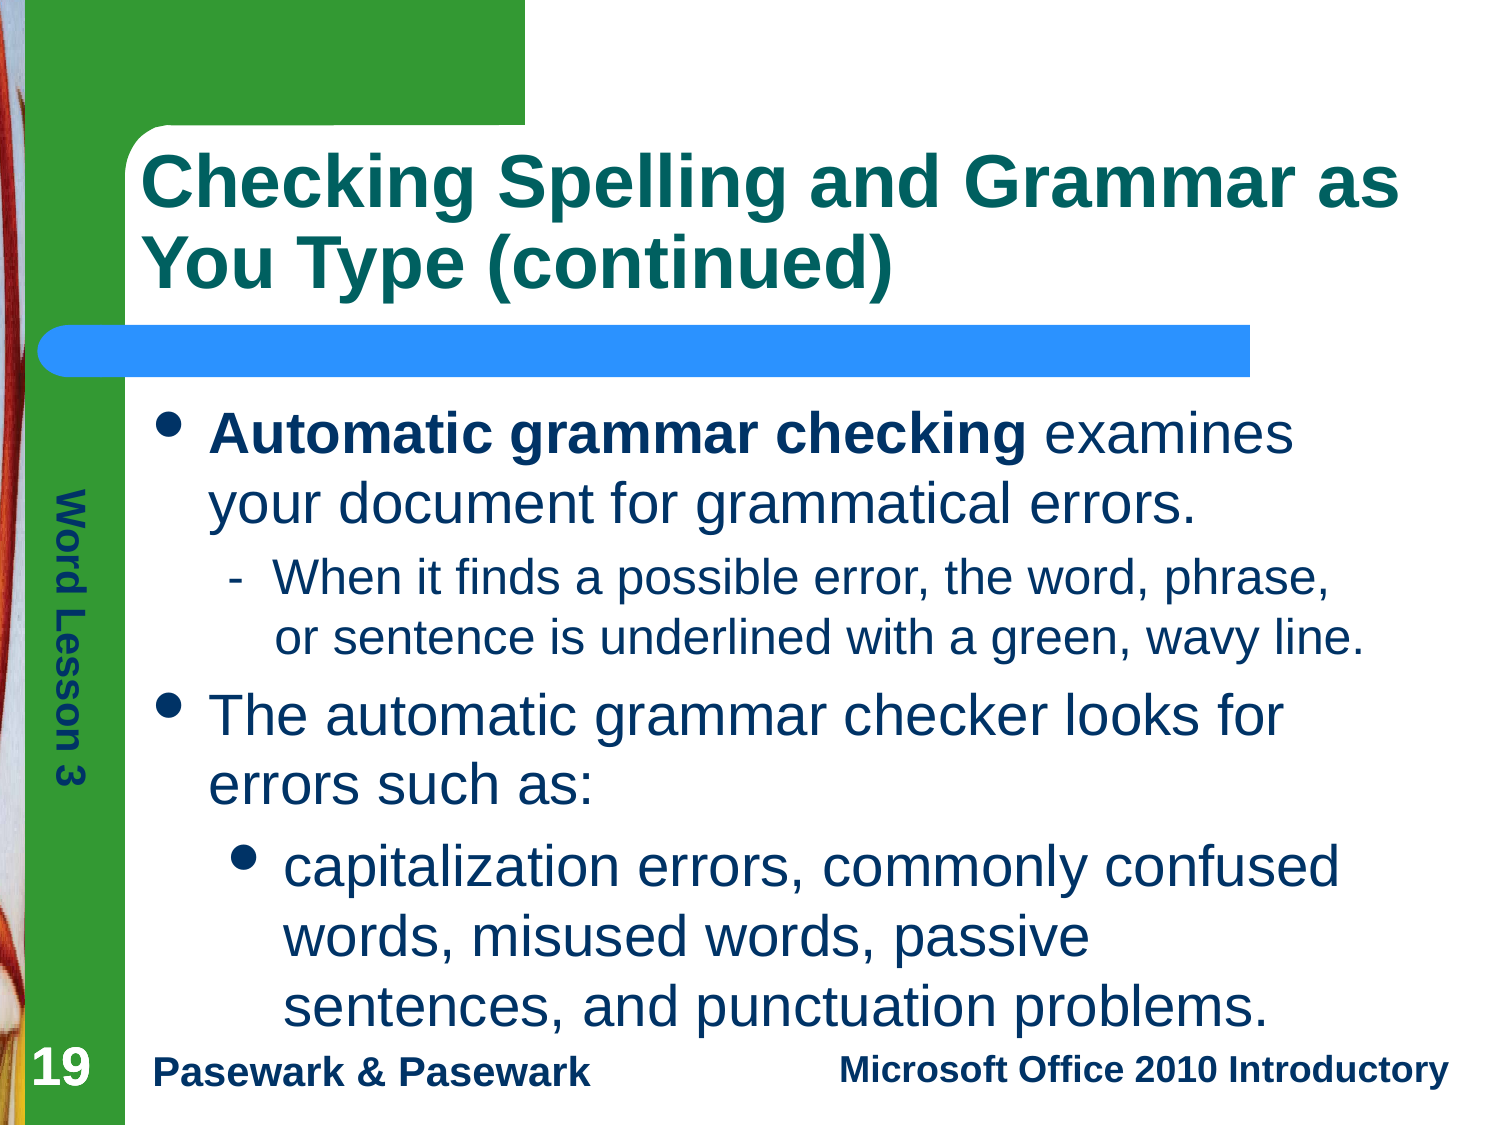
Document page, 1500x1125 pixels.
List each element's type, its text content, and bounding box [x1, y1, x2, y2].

text_box 19 [13, 1023, 111, 1105]
text_box Automatic grammar checking examines your document for grammatical errors. - When it finds a possible error, the word, phrase, or sentence is underlined with a green, wavy line. The automatic grammar checker looks for errors such as: capitalization errors, commonly confused words, misused words, passive sentences, and punctuation problems. [137, 387, 1400, 1050]
title Checking Spelling and Grammar as You Type (continued) [124, 124, 1463, 313]
picture [0, 0, 25, 1125]
